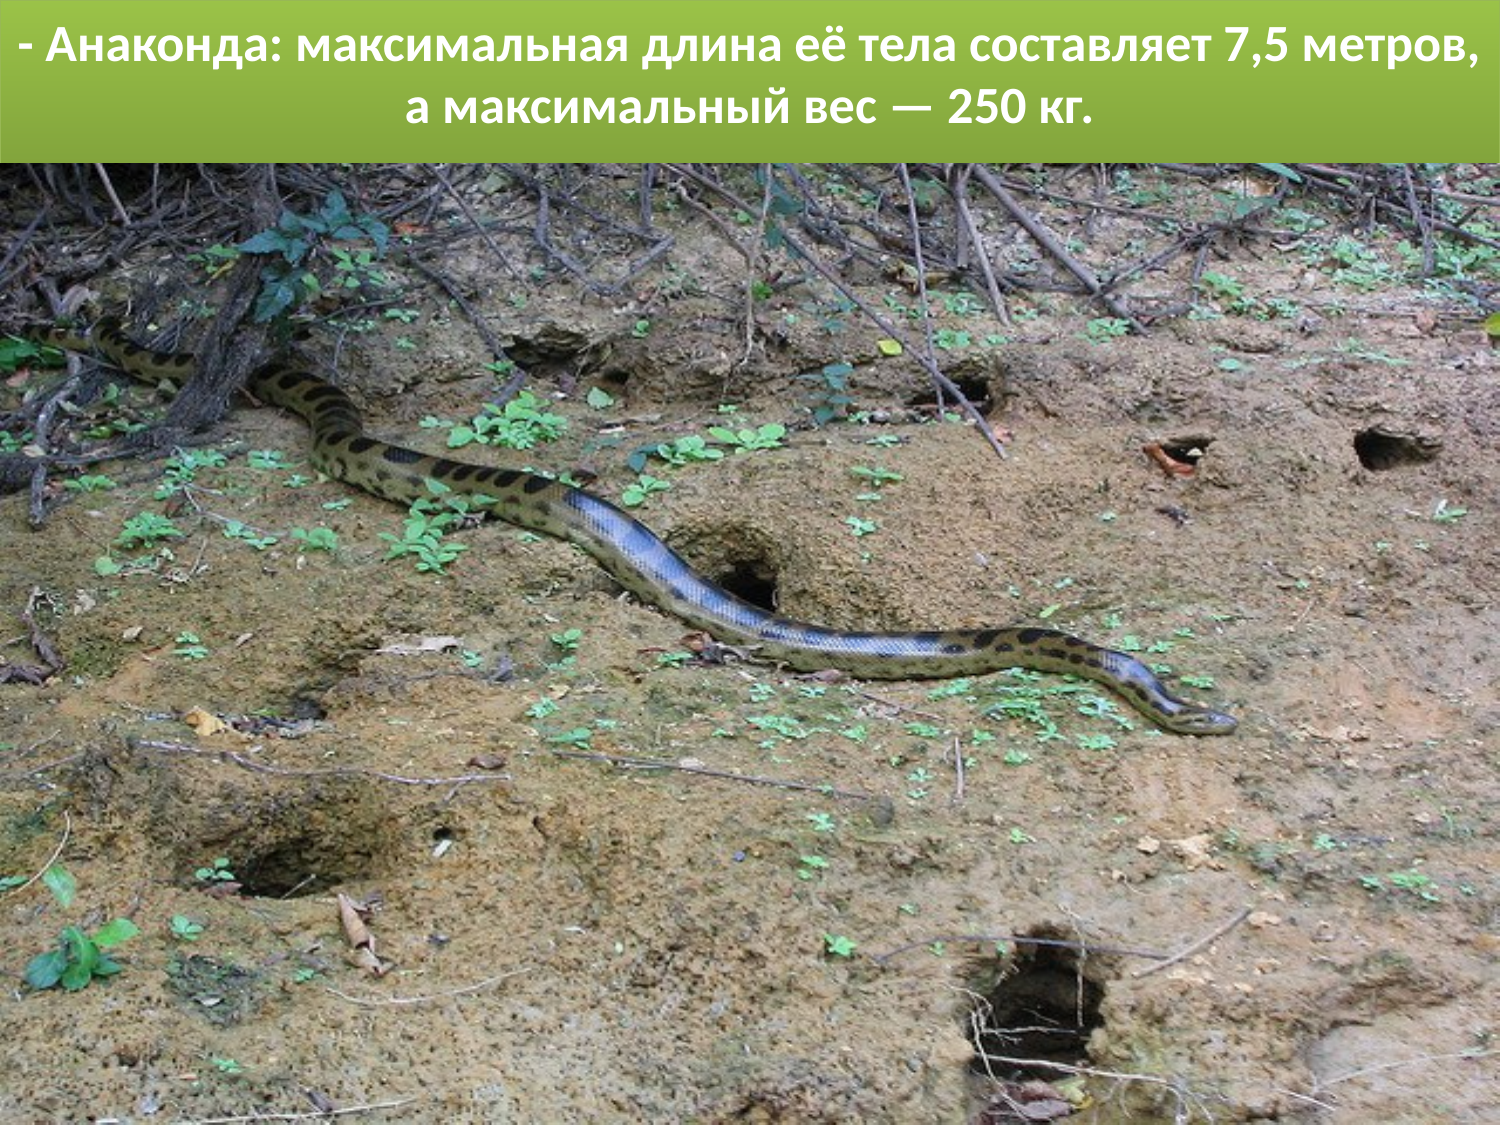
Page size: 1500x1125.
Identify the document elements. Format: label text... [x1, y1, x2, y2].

title - Анаконда: максимальная длина её тела составляет 7,5 метров, а максимальный вес — 250 кг. [0, 0, 1500, 163]
picture [0, 163, 1500, 1125]
